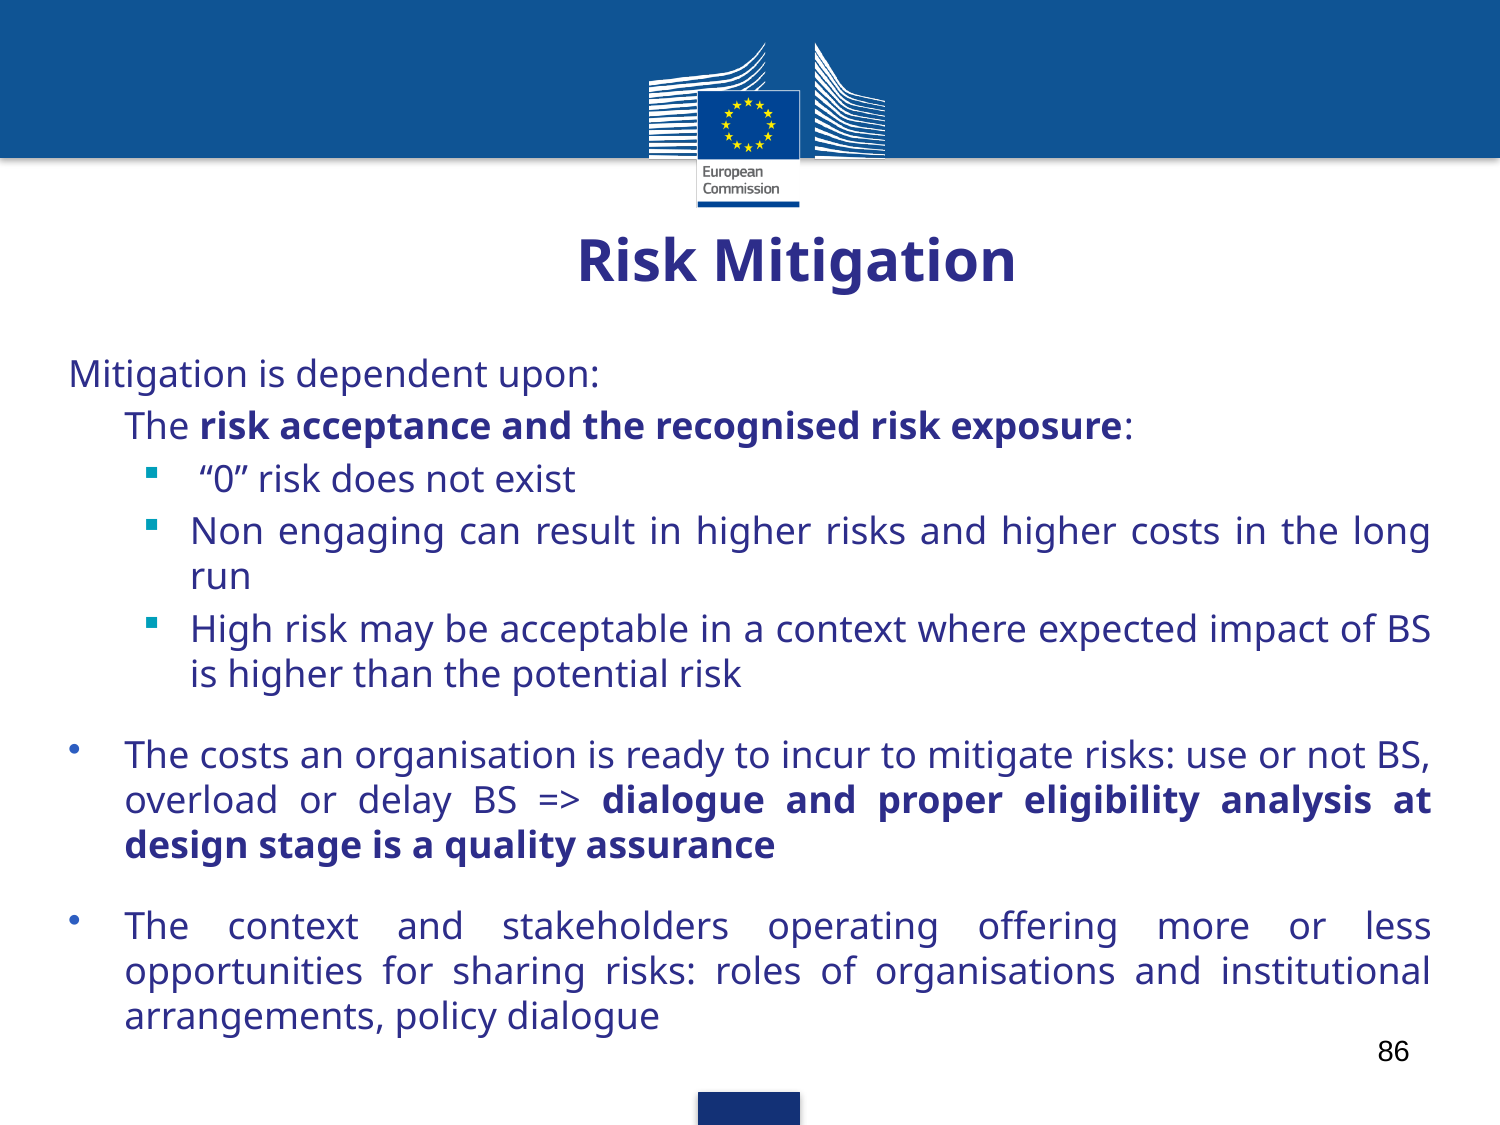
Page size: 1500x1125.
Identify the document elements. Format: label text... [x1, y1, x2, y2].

picture [649, 42, 885, 196]
list Mitigation is dependent upon: The risk acceptance and the recognised risk exposure: “0” risk does not exist Non engaging can result in higher risks and higher costs in the long run High risk may be acceptable in a context where expected impact of BS is higher than the potential risk The costs an organisation is ready to incur to mitigate risks: use or not BS, overload or delay BS => dialogue and proper eligibility analysis at design stage is a quality assurance The context and stakeholders operating offering more or less opportunities for sharing risks: roles of organisations and institutional arrangements, policy dialogue [51, 340, 1450, 1061]
slide_number 86 [1074, 1024, 1426, 1103]
title Risk Mitigation [52, 196, 1483, 320]
